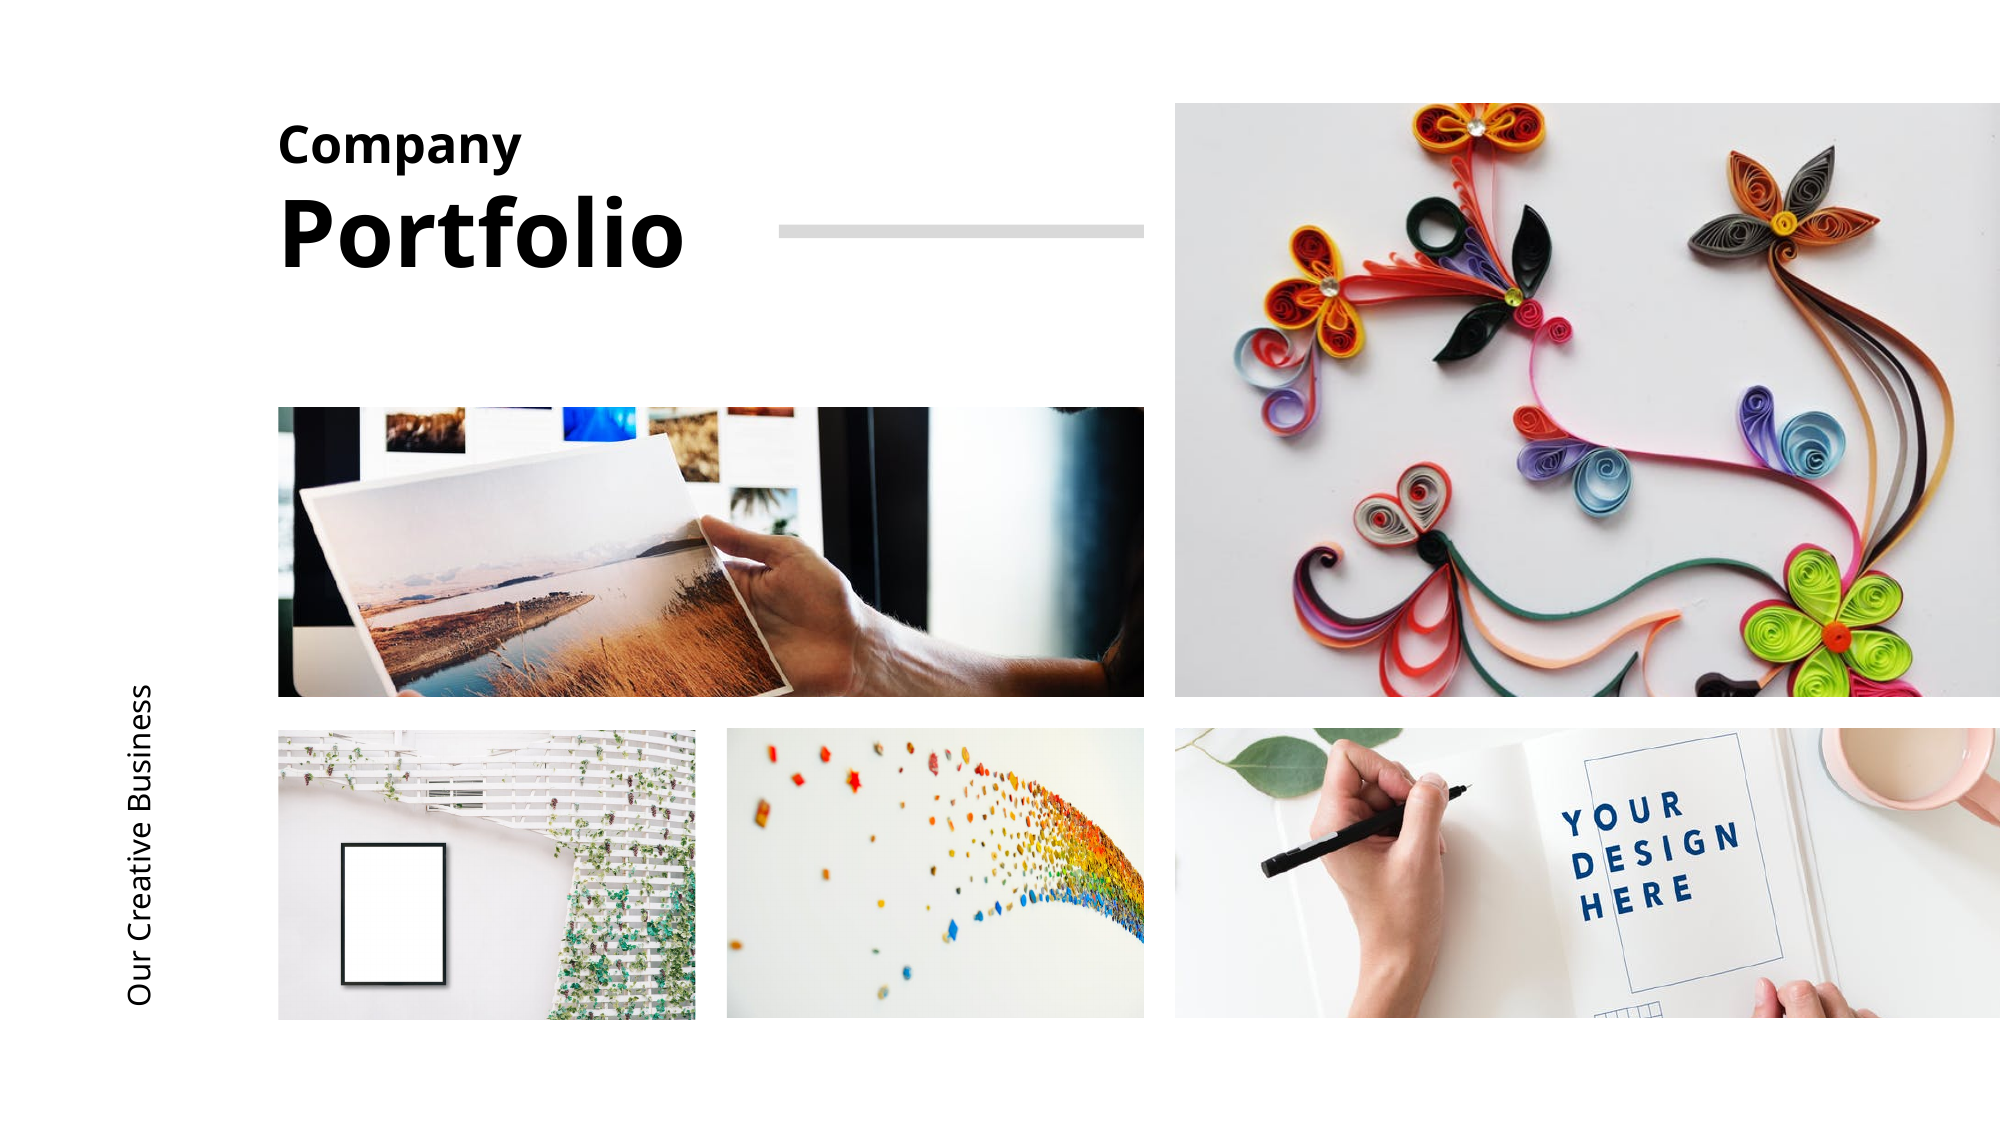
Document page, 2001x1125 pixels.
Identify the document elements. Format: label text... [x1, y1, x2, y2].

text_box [262, 103, 1144, 295]
picture [1175, 728, 2000, 1018]
picture [278, 407, 1144, 697]
picture [278, 730, 696, 1020]
text_box Our Creative Business [111, 547, 164, 1022]
picture [726, 728, 1144, 1018]
picture [1175, 103, 2000, 697]
